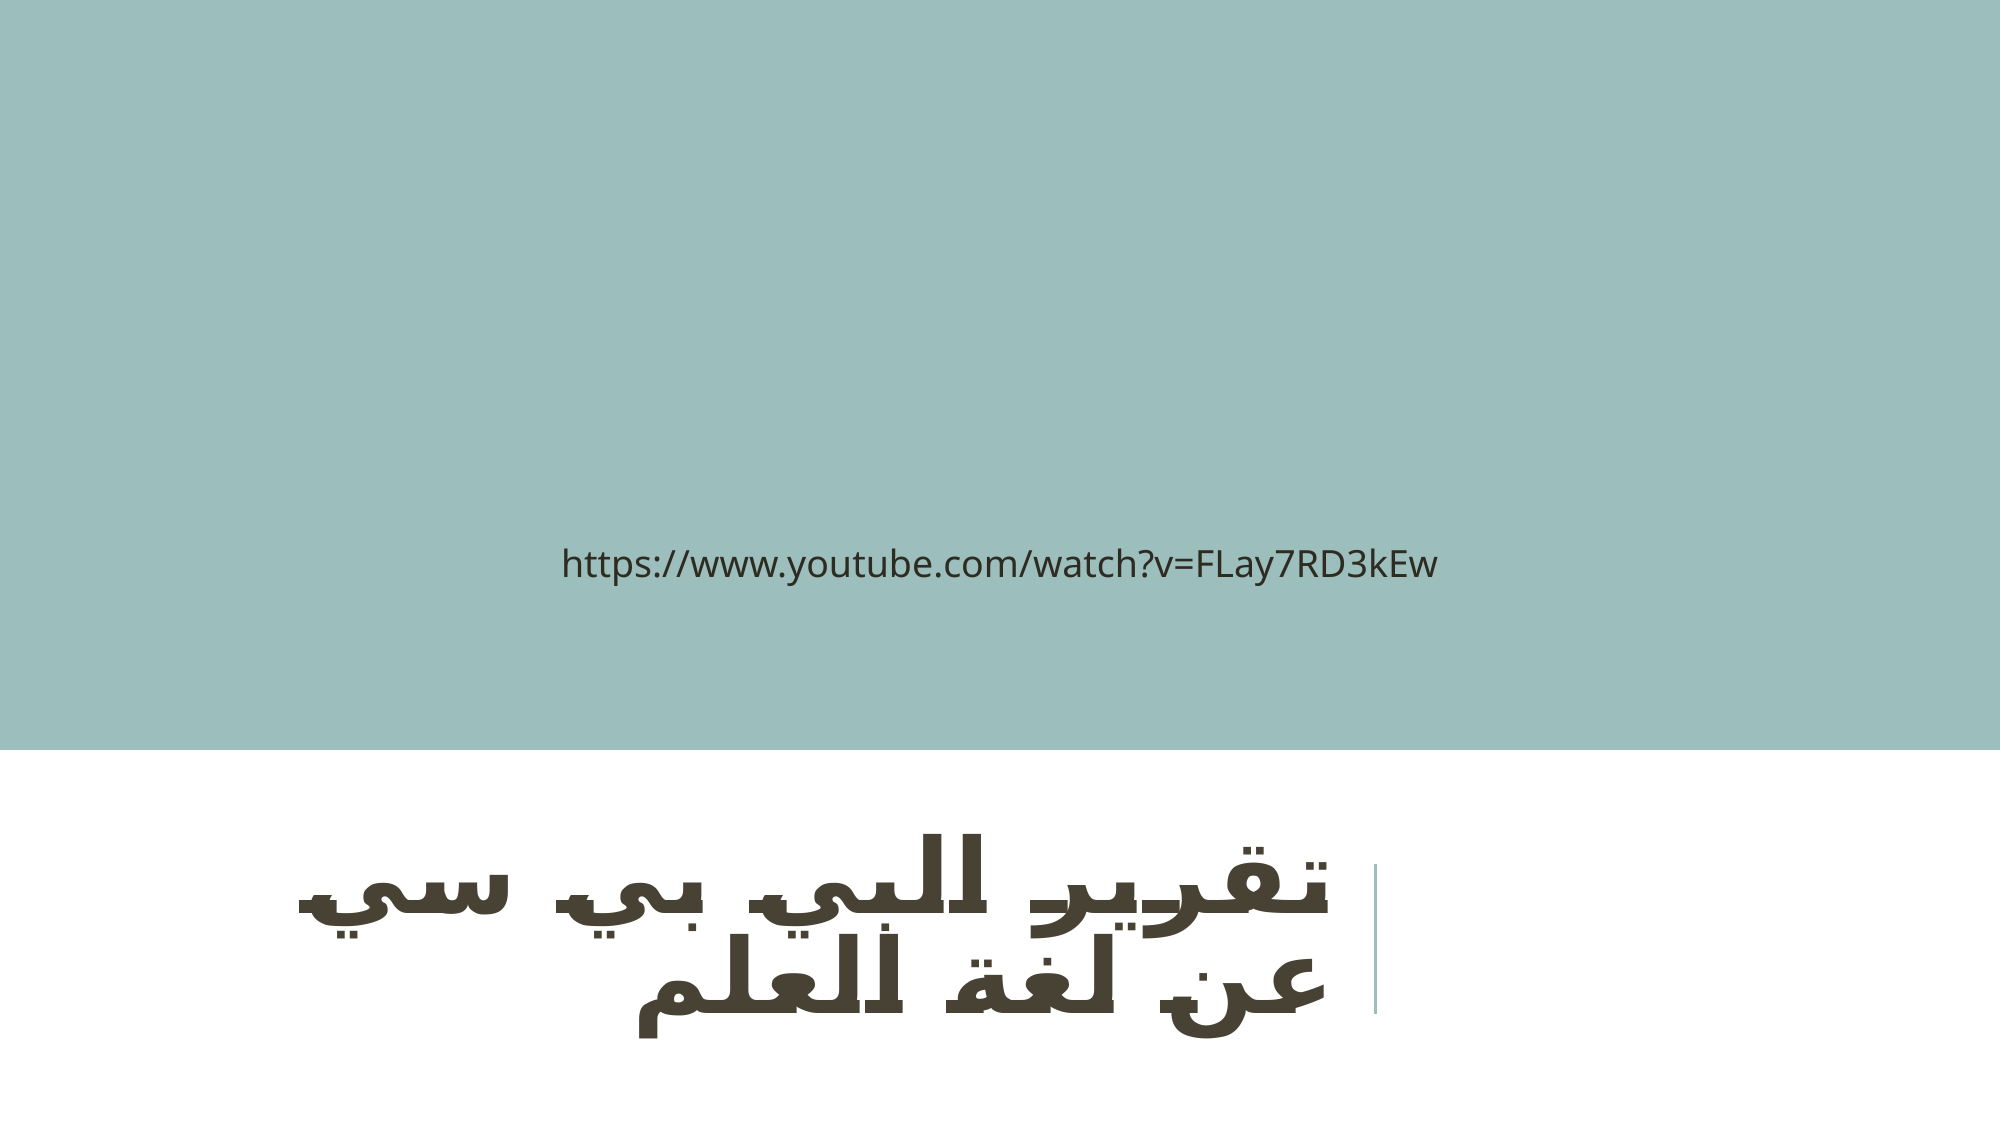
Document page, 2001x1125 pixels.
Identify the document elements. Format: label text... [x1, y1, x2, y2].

text_box https://www.youtube.com/watch?v=FLay7RD3kEw [546, 532, 1454, 592]
title تقرير البي بي سي عن لغة العلم [75, 813, 1350, 1054]
